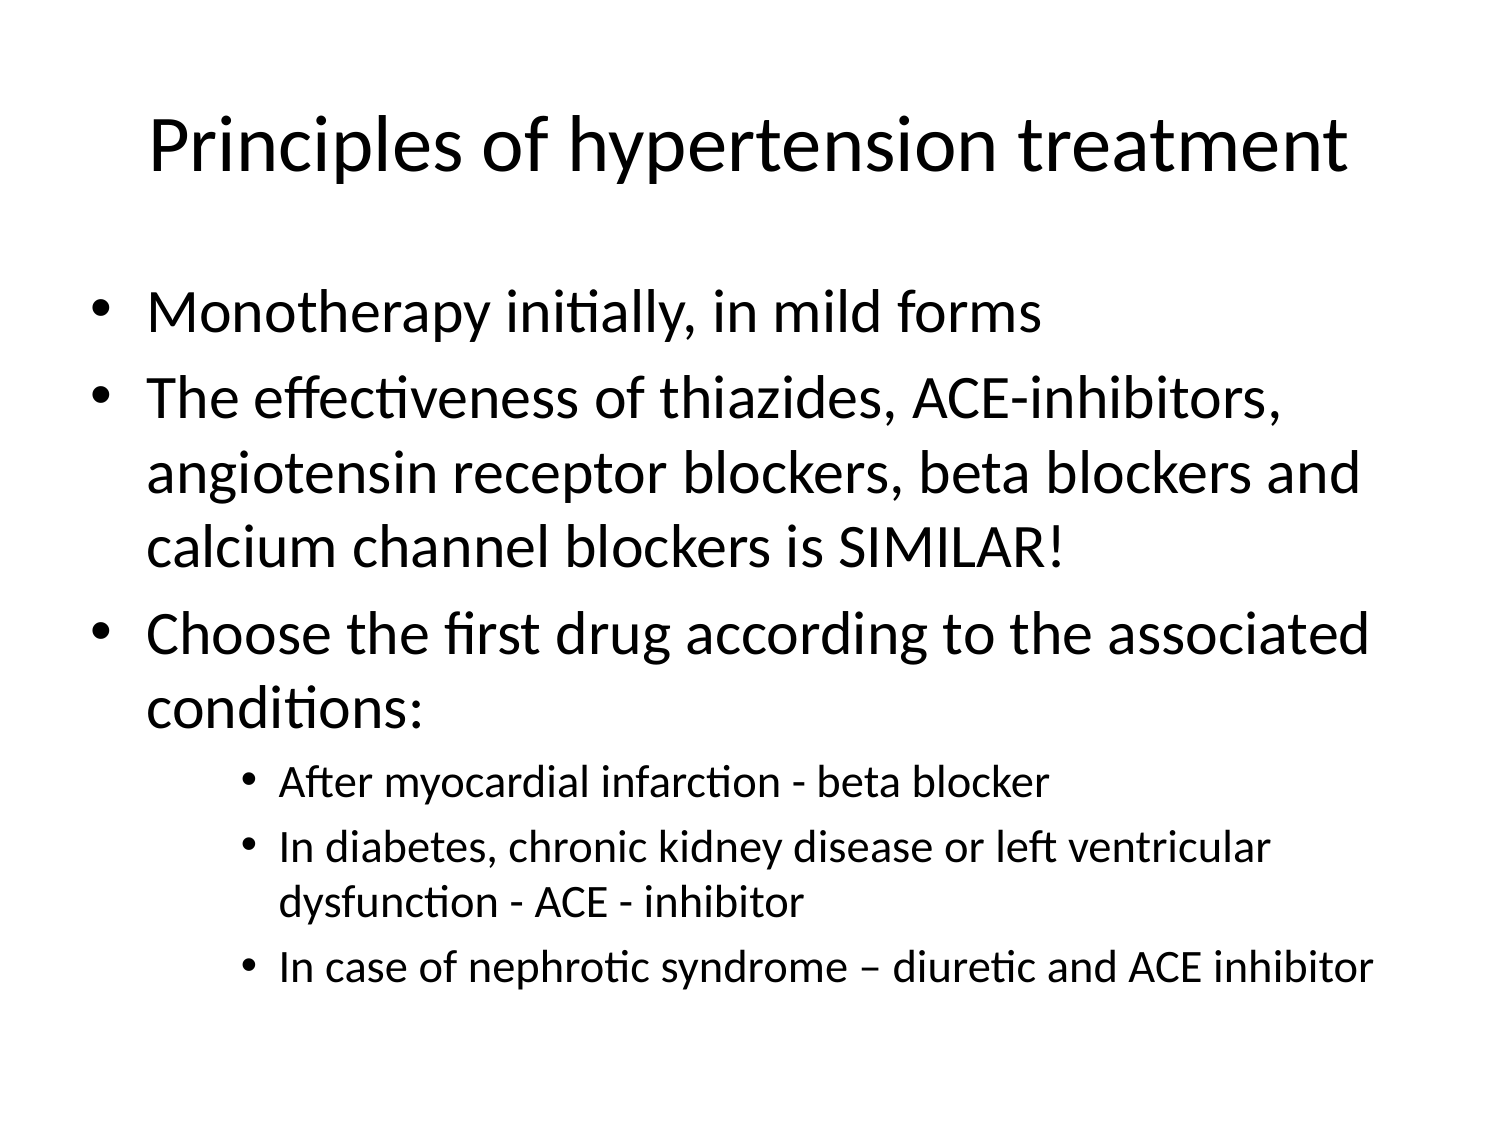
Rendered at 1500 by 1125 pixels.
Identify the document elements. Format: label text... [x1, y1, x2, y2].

list Monotherapy initially, in mild forms The effectiveness of thiazides, ACE-inhibitors, angiotensin receptor blockers, beta blockers and calcium channel blockers is SIMILAR! Choose the first drug according to the associated conditions: After myocardial infarction - beta blocker In diabetes, chronic kidney disease or left ventricular dysfunction - ACE - inhibitor In case of nephrotic syndrome – diuretic and ACE inhibitor [75, 262, 1425, 1005]
title Principles of hypertension treatment [75, 45, 1425, 233]
